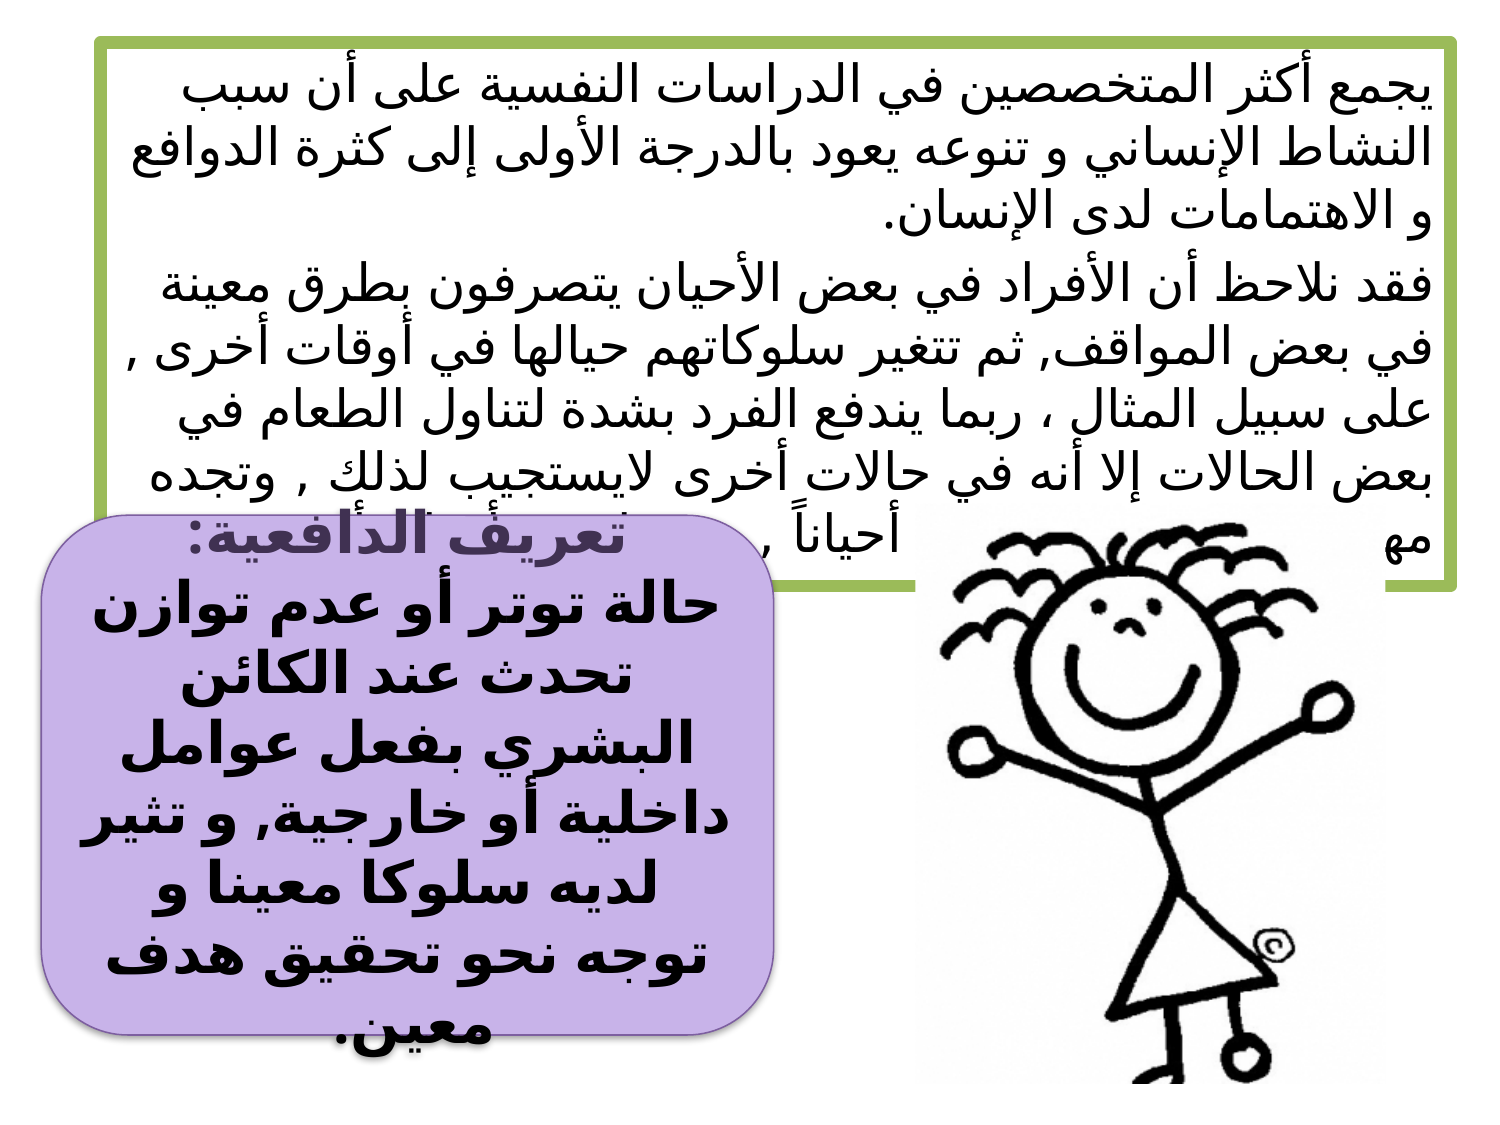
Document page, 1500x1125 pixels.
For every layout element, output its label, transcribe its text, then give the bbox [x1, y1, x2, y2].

text_box تعريف الدافعية: حالة توتر أو عدم توازن تحدث عند الكائن البشري بفعل عوامل داخلية أو خارجية, و تثير لديه سلوكا معينا و توجه نحو تحقيق هدف معين. [40, 514, 775, 1036]
list يجمع أكثر المتخصصين في الدراسات النفسية على أن سبب النشاط الإنساني و تنوعه يعود بالدرجة الأولى إلى كثرة الدوافع و الاهتمامات لدى الإنسان. فقد نلاحظ أن الأفراد في بعض الأحيان يتصرفون بطرق معينة في بعض المواقف, ثم تتغير سلوكاتهم حيالها في أوقات أخرى , على سبيل المثال ، ربما يندفع الفرد بشدة لتناول الطعام في بعض الحالات إلا أنه في حالات أخرى لايستجيب لذلك , وتجده مهتما بمظهره الشخصي أحياناً , ومهملا في أحيان أخرى. [98, 41, 1452, 588]
picture [915, 503, 1386, 1084]
